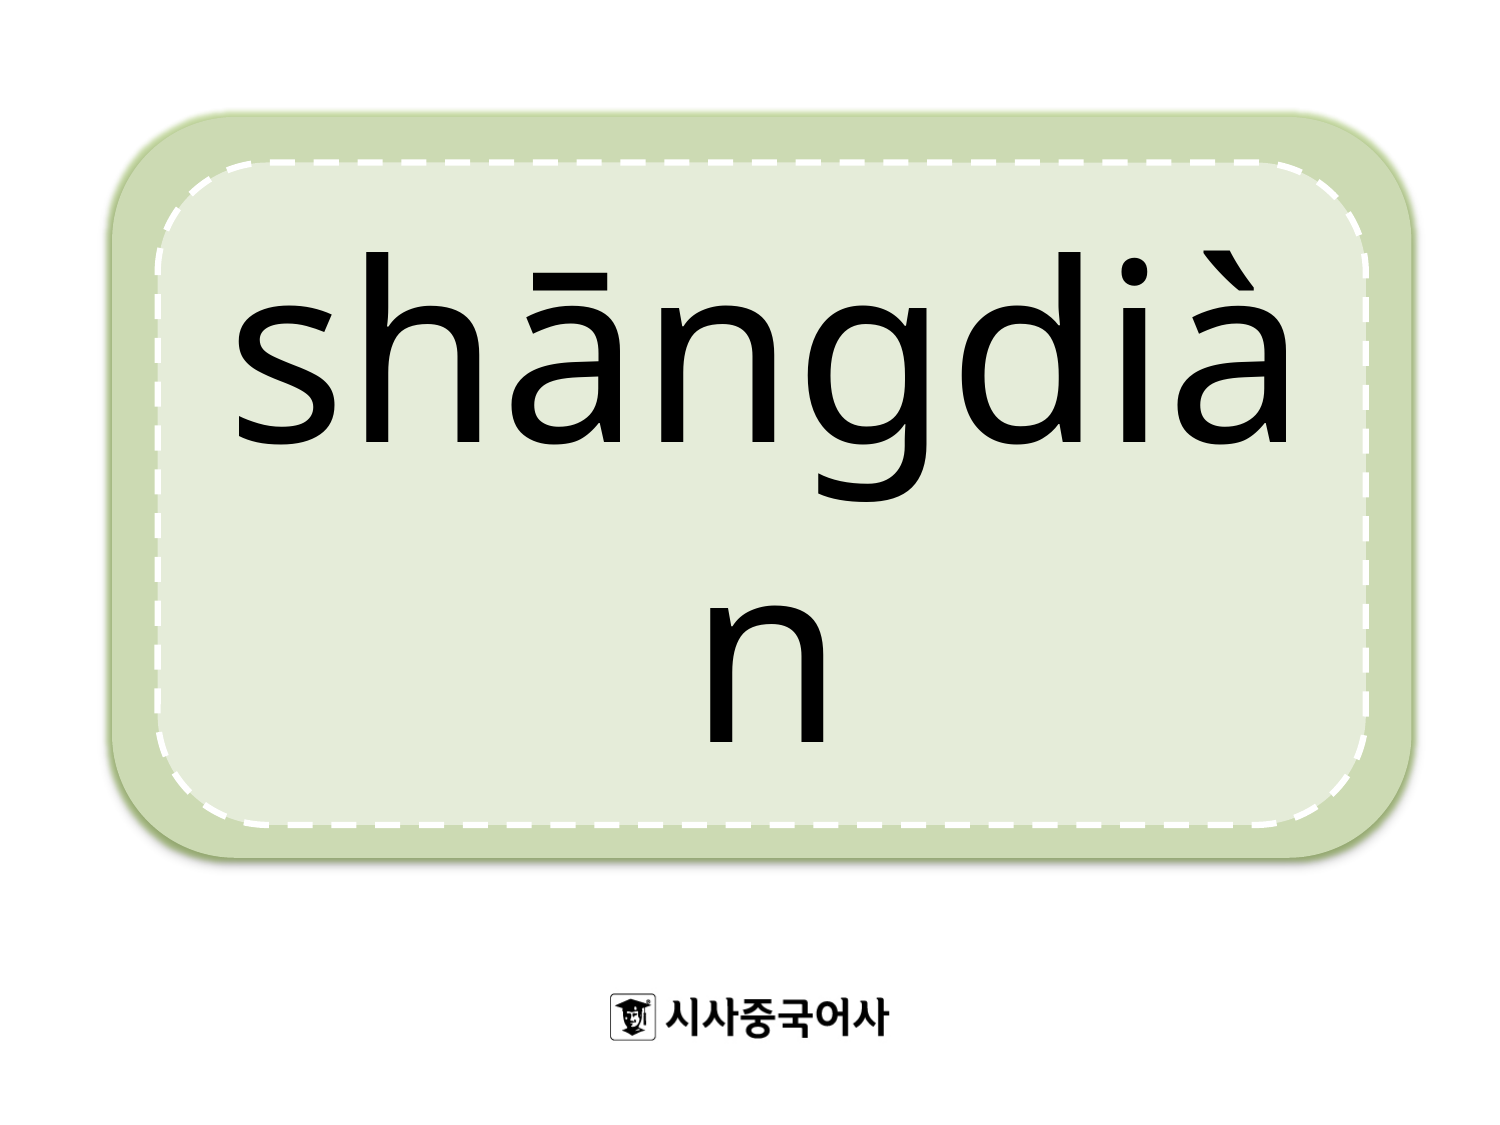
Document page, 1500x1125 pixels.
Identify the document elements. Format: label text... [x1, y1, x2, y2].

text_box shāngdiàn [162, 160, 1371, 824]
picture [602, 987, 898, 1047]
